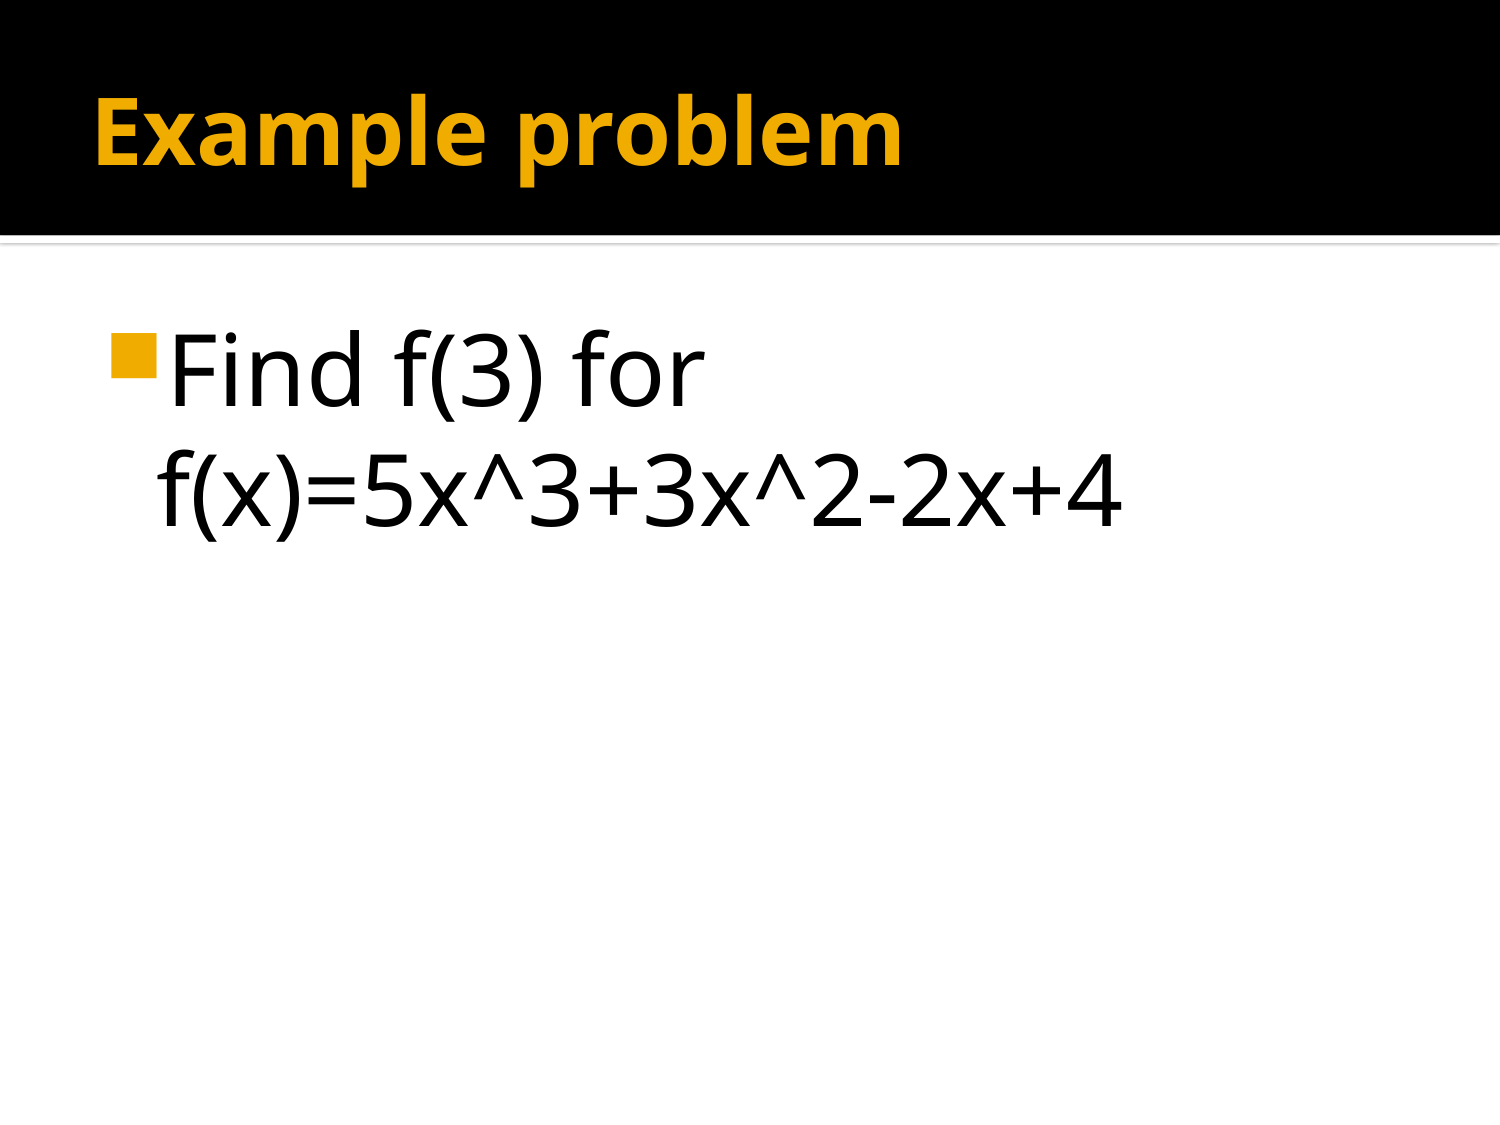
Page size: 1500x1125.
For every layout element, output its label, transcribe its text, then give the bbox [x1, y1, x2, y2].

list Find f(3) for f(x)=5x^3+3x^2-2x+4 [75, 291, 1425, 1050]
title Example problem [75, 25, 1425, 231]
